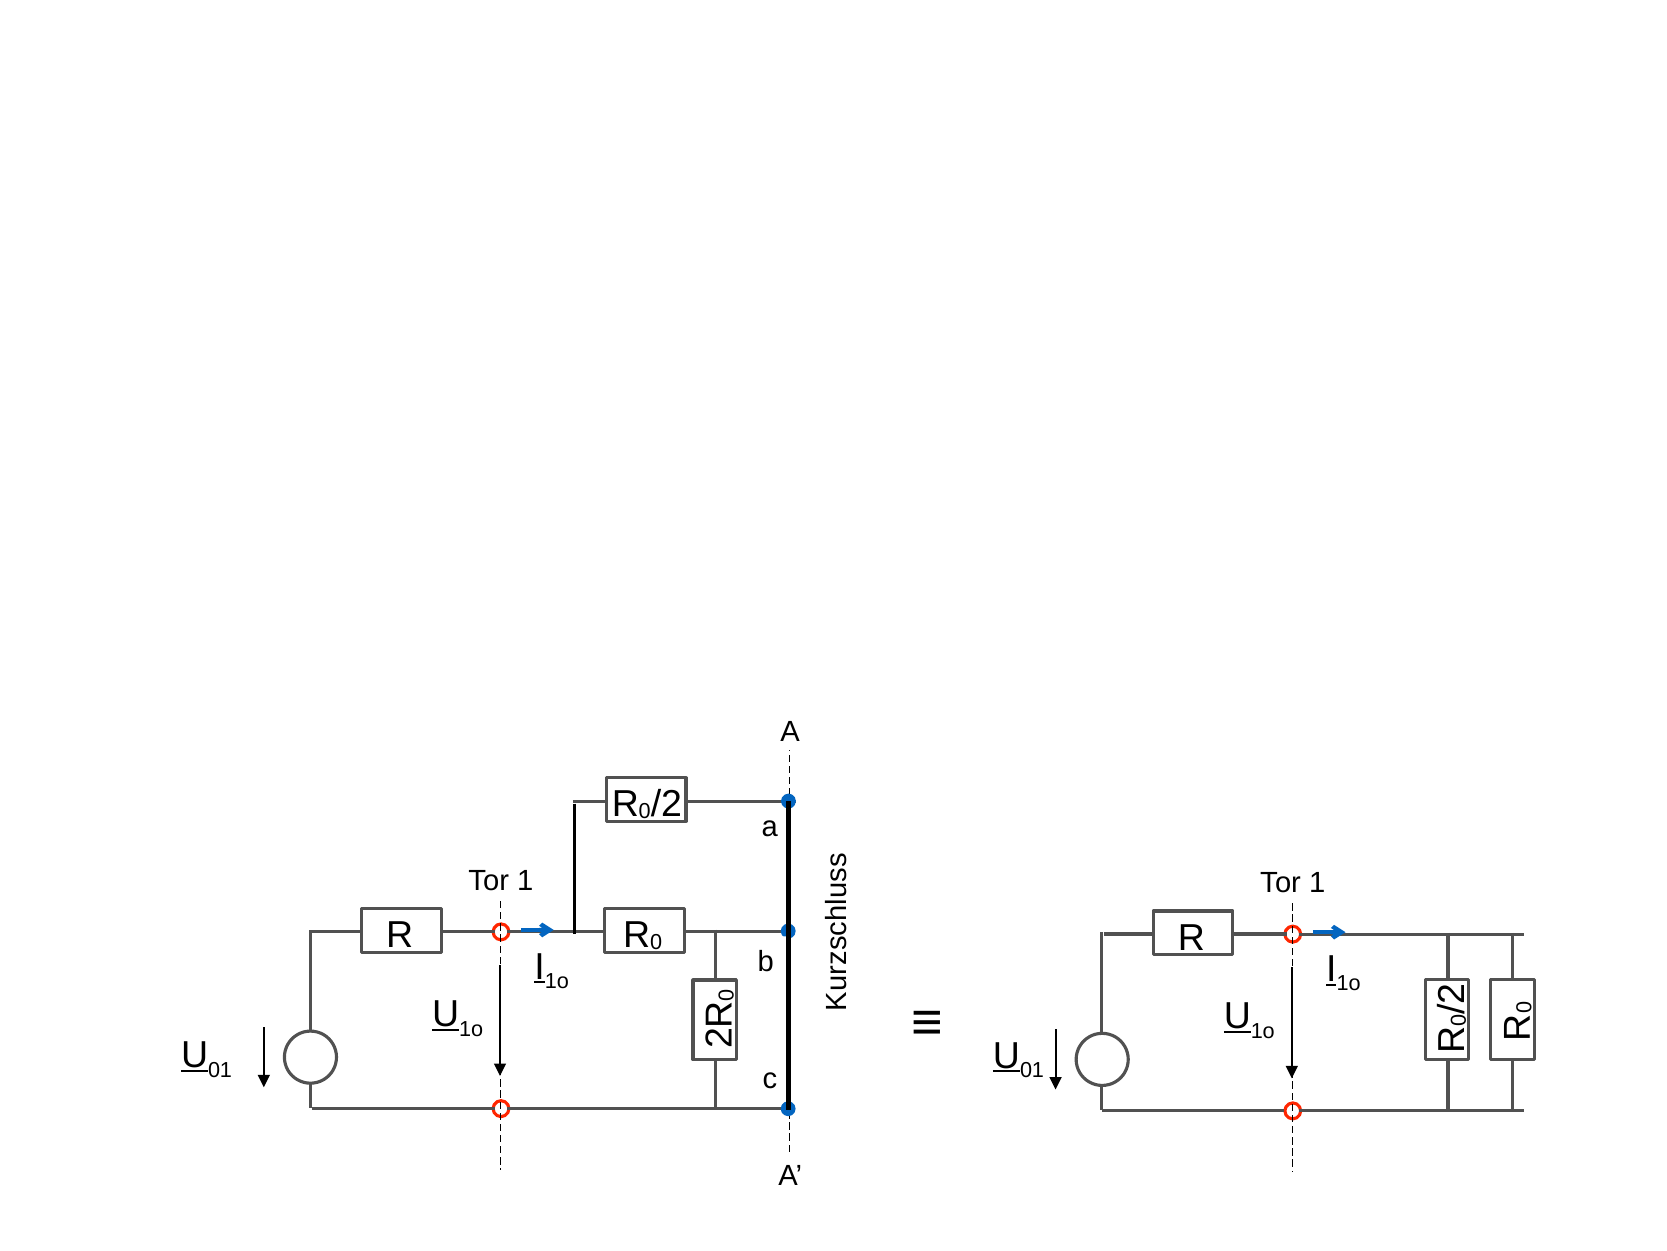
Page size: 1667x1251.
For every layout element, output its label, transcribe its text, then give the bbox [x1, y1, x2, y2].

text_box b [742, 936, 788, 984]
text_box [782, 1102, 794, 1115]
text_box A [731, 709, 850, 751]
text_box [1076, 1033, 1129, 1086]
text_box A’ [731, 1153, 850, 1195]
text_box [257, 1027, 271, 1088]
text_box ≡ [892, 998, 962, 1040]
text_box Kurzschluss [814, 842, 855, 1022]
text_box U1o [1208, 983, 1331, 1054]
text_box [493, 1100, 509, 1117]
text_box a [735, 800, 805, 849]
text_box [521, 922, 554, 938]
text_box Tor 1 [450, 858, 551, 900]
text_box [493, 923, 509, 940]
text_box U01 [166, 1021, 288, 1093]
text_box [1284, 926, 1301, 943]
text_box [782, 925, 788, 936]
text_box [1149, 903, 1234, 965]
text_box c [789, 1053, 793, 1101]
text_box U1o [417, 980, 539, 1052]
text_box c [747, 1053, 788, 1101]
text_box I1o [1301, 935, 1385, 1007]
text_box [587, 770, 707, 832]
text_box [493, 1052, 507, 1076]
text_box I1o [510, 933, 593, 1005]
text_box Tor 1 [1242, 860, 1343, 902]
text_box [1049, 1029, 1062, 1090]
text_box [1513, 991, 1556, 1052]
text_box U01 [978, 1022, 1100, 1094]
text_box [789, 925, 795, 937]
text_box [284, 1031, 337, 1084]
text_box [357, 901, 442, 963]
text_box [782, 795, 795, 800]
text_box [656, 988, 776, 1050]
text_box [1284, 1102, 1301, 1119]
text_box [601, 901, 685, 963]
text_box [1389, 987, 1508, 1050]
text_box [1285, 1054, 1299, 1079]
